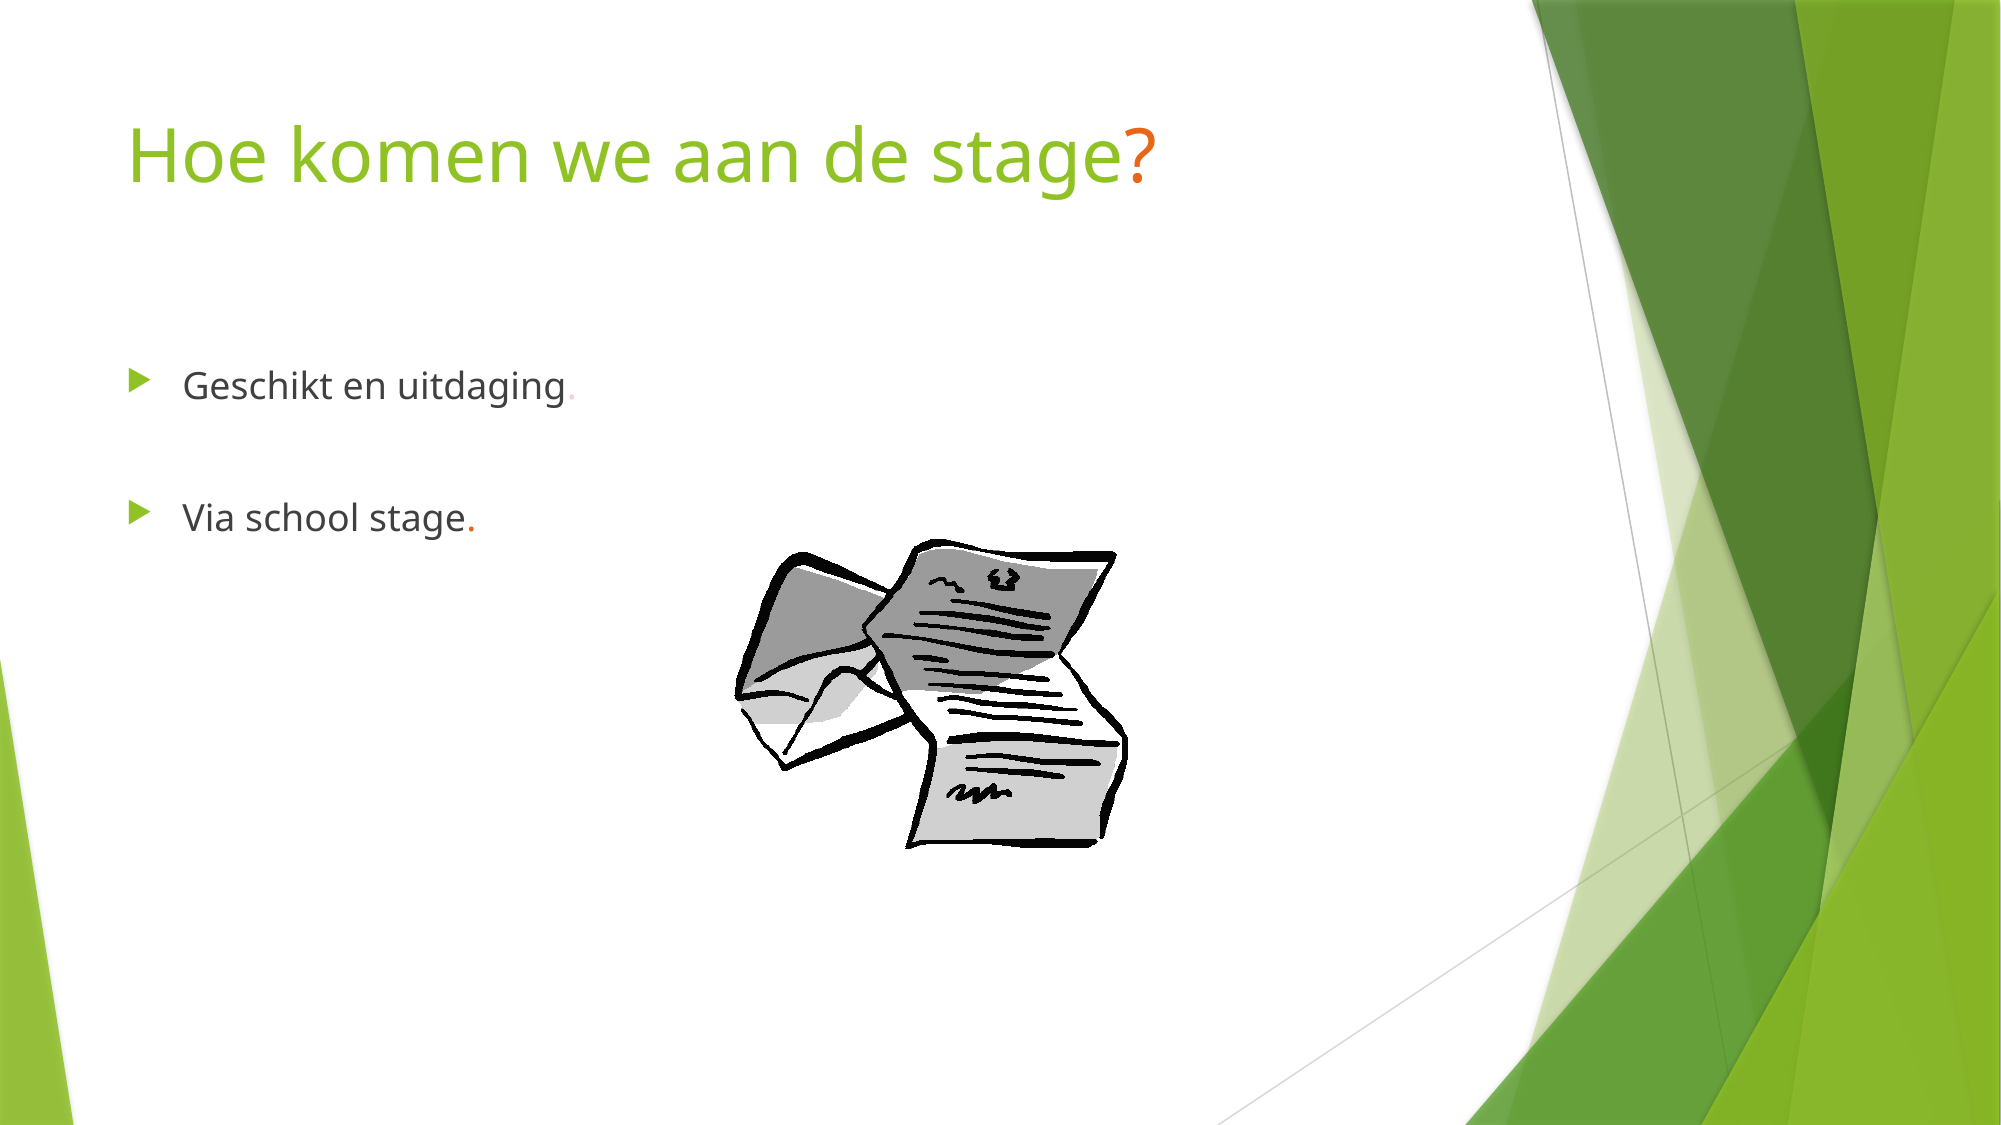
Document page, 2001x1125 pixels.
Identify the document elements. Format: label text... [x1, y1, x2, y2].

list Geschikt en uitdaging. Via school stage. [111, 354, 1522, 992]
title Hoe komen we aan de stage? [111, 99, 1522, 317]
picture [733, 511, 1151, 867]
